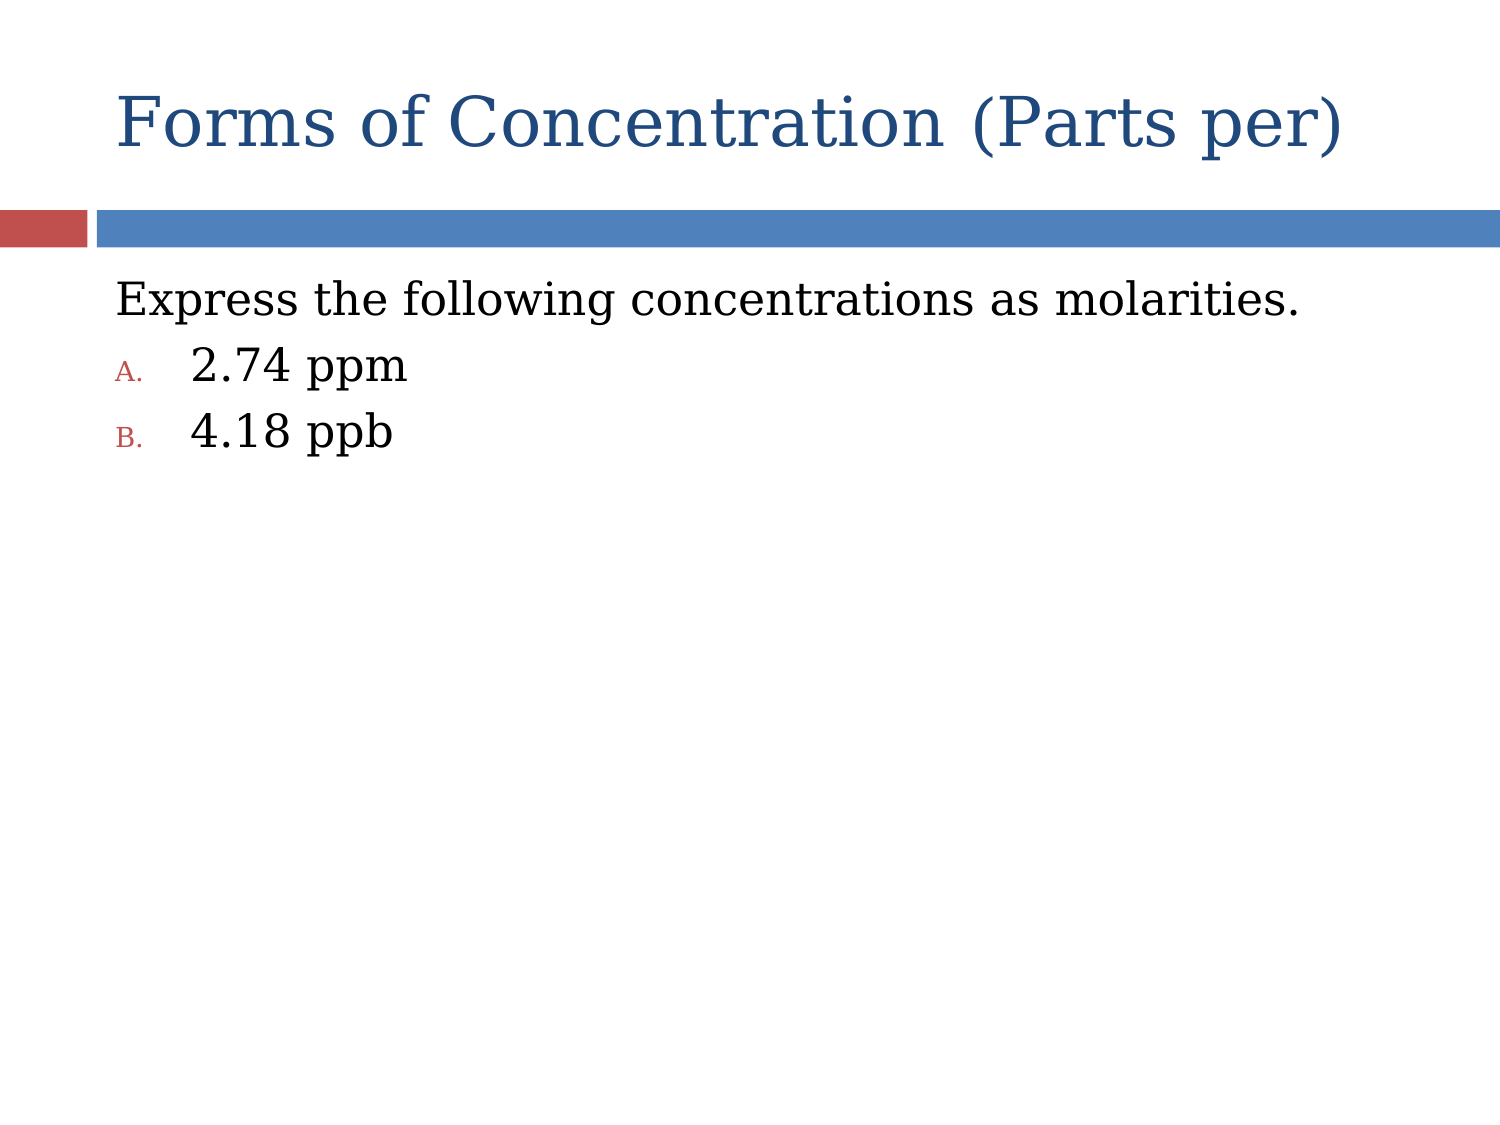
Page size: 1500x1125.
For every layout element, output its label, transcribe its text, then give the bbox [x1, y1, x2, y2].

title Forms of Concentration (Parts per) [100, 37, 1438, 200]
